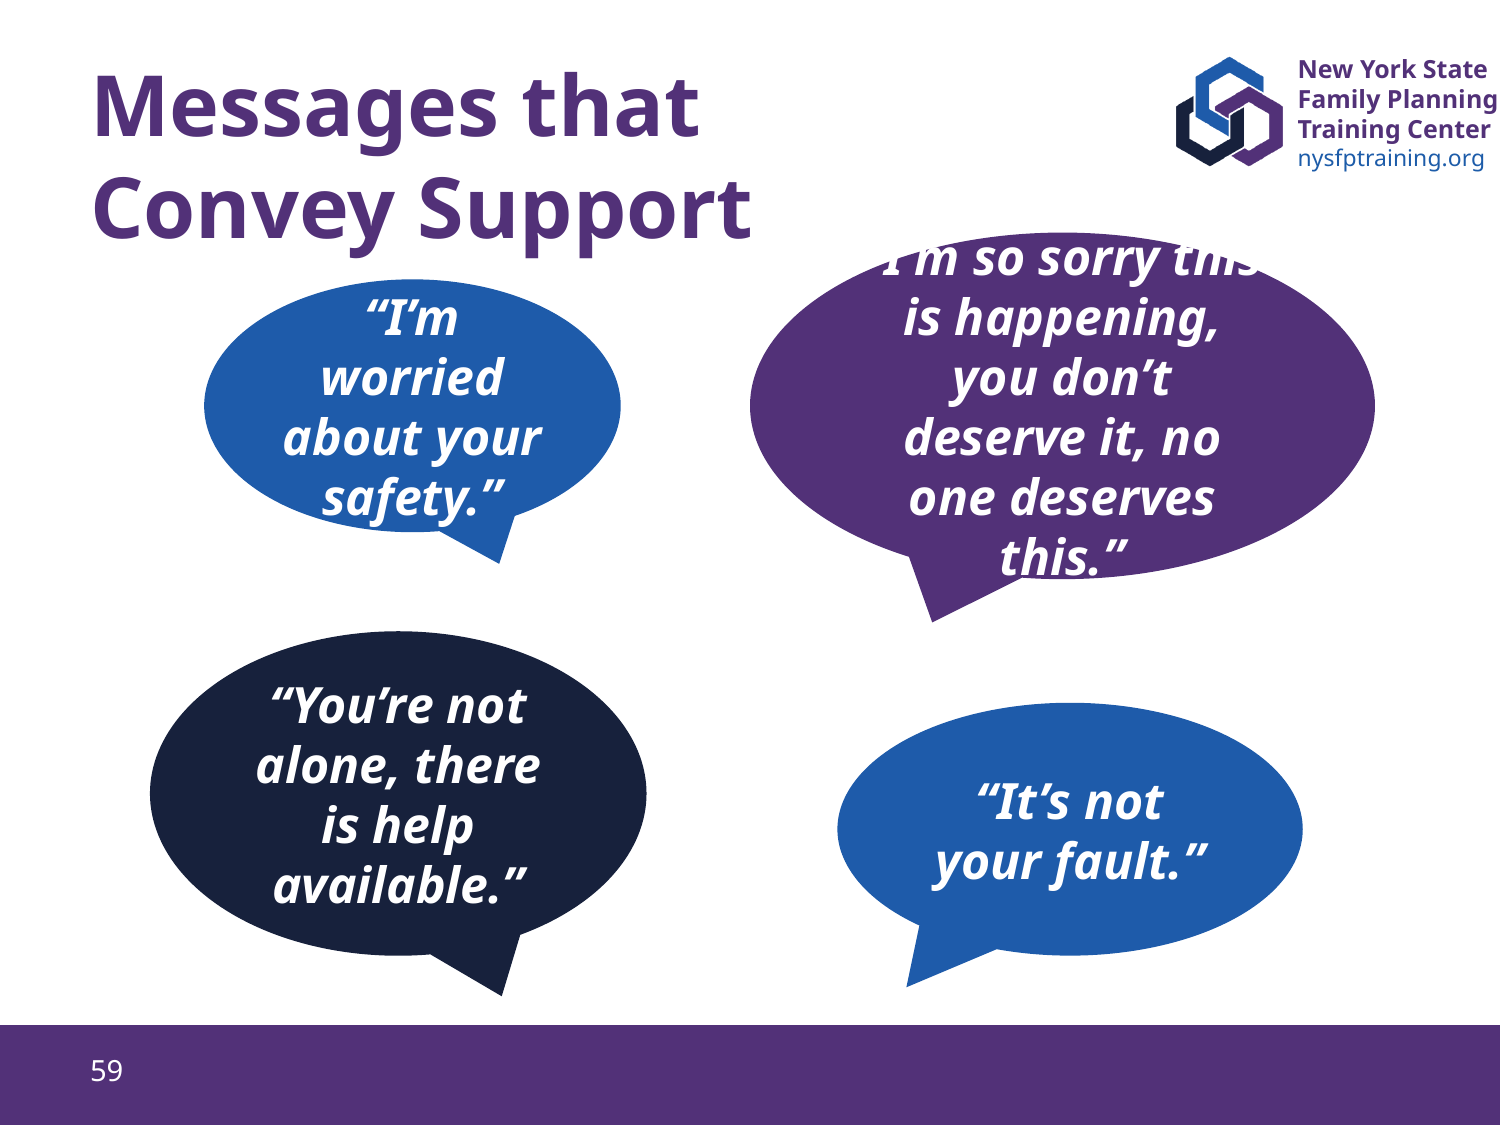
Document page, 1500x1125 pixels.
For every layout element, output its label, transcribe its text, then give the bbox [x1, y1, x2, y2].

text_box “It’s not your fault.” [835, 700, 1305, 990]
slide_number 59 [75, 1042, 285, 1103]
text_box “I’m worried about your safety.” [202, 277, 623, 566]
text_box “You’re not alone, there is help available.” [147, 629, 649, 999]
text_box “I'm so sorry this is happening, you don’t deserve it, no one deserves this.” [750, 232, 1375, 623]
title Messages that Convey Support [75, 45, 775, 275]
picture [1175, 55, 1284, 168]
